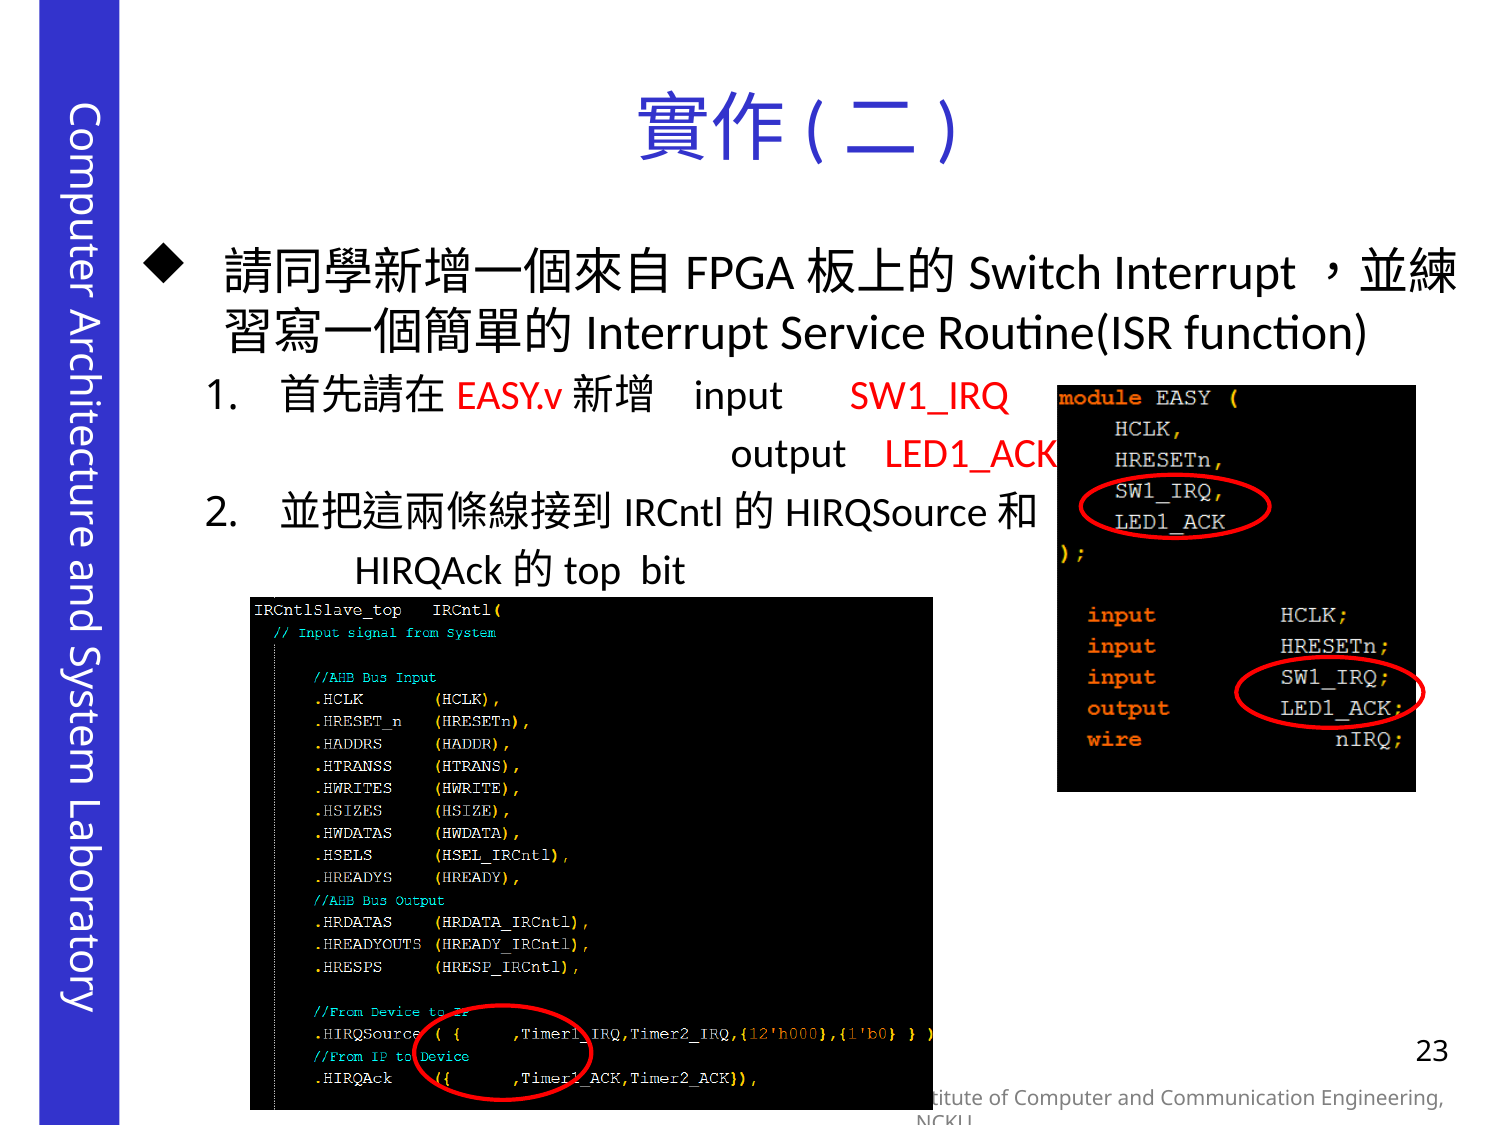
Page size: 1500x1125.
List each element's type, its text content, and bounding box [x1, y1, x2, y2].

slide_number 23 [1151, 1024, 1465, 1101]
picture [1056, 385, 1416, 793]
text_box [1420, 679, 1426, 706]
list 請同學新增一個來自FPGA板上的Switch Interrupt，並練習寫一個簡單的Interrupt Service Routine(ISR function) 首先請在EASY.v新增 input SW1_IRQ output LED1_ACK 並把這兩條線接到IRCntl的HIRQSource和 HIRQAck的top bit [123, 231, 1475, 1083]
picture [249, 597, 933, 1110]
title 實作(二) [135, 30, 1460, 219]
